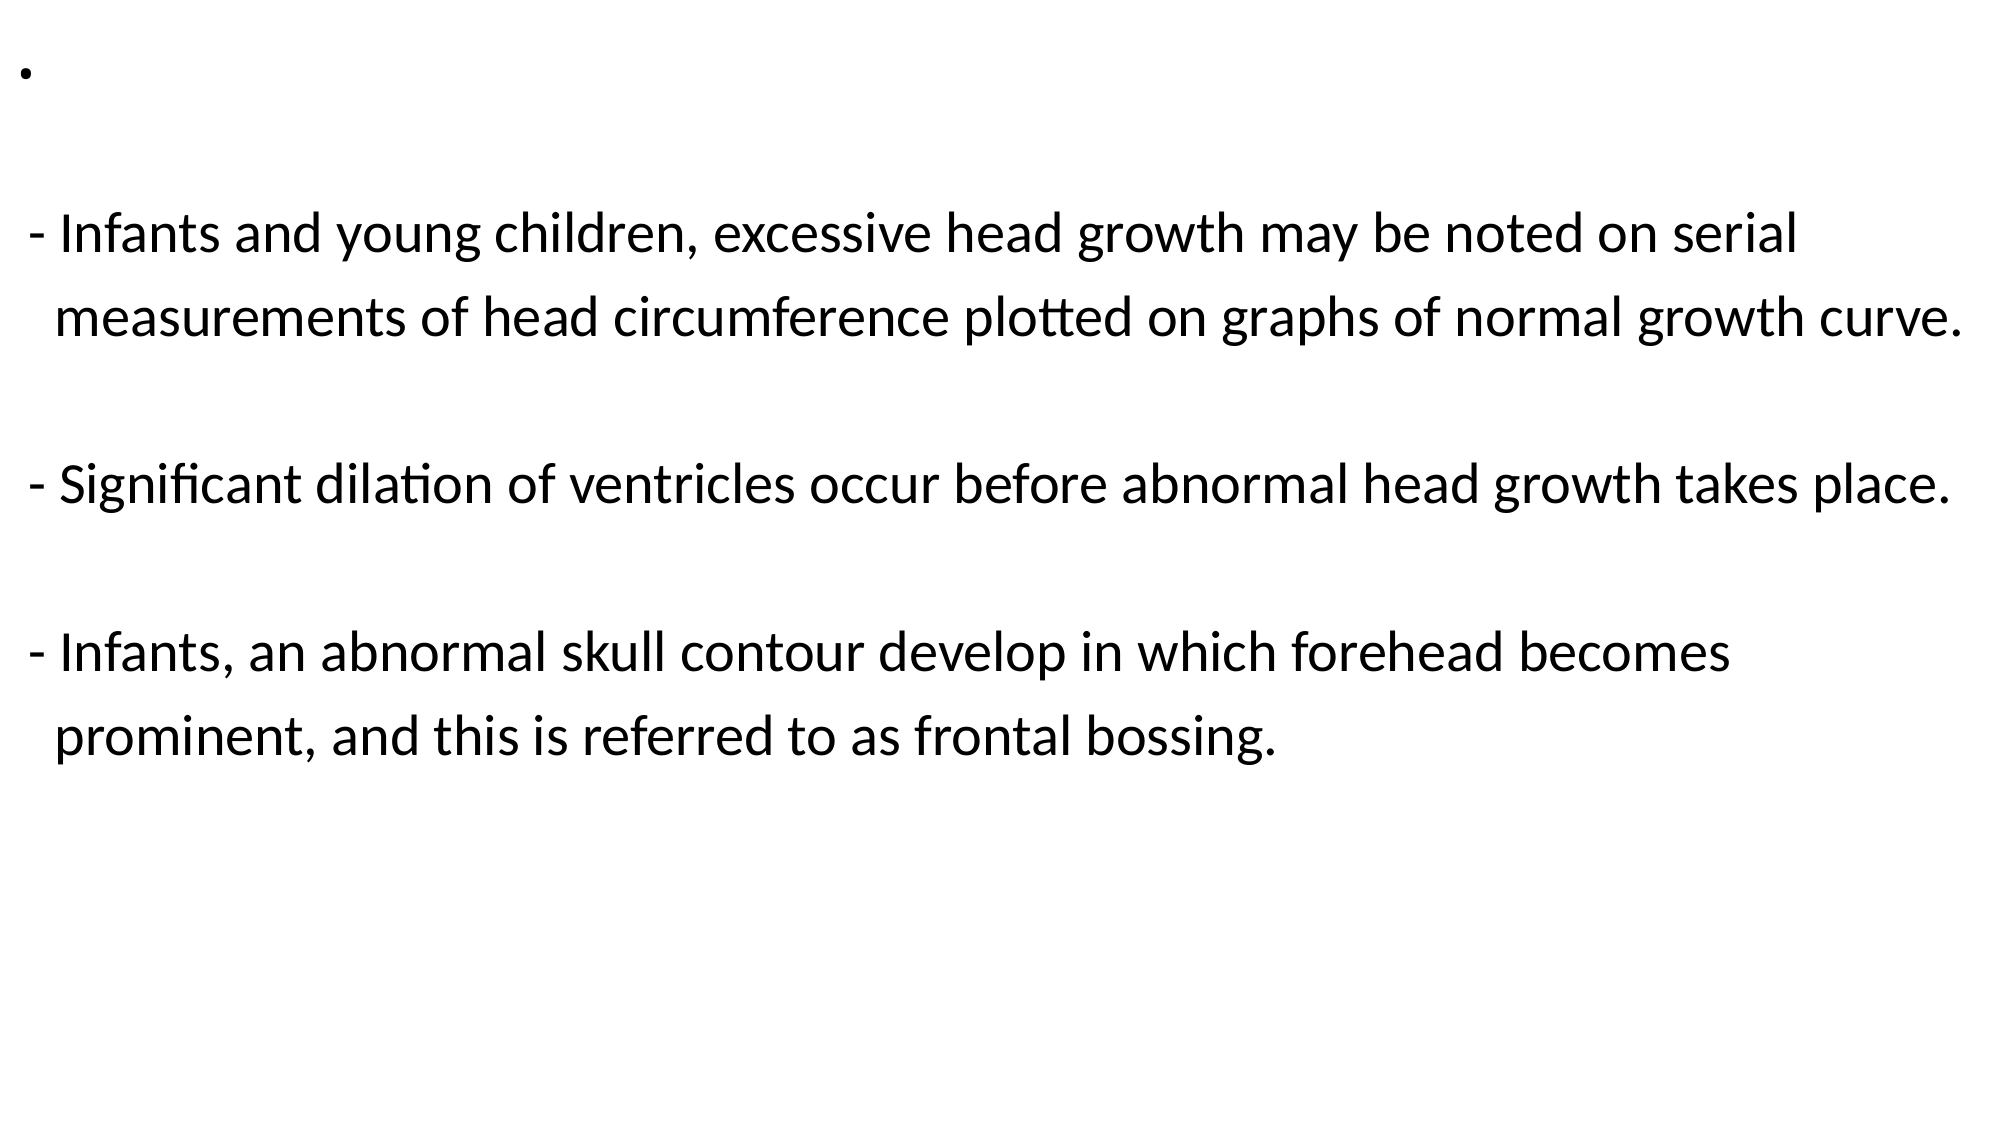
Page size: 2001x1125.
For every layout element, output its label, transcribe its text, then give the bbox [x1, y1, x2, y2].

list - Infants and young children, excessive head growth may be noted on serial measurements of head circumference plotted on graphs of normal growth curve. - Significant dilation of ventricles occur before abnormal head growth takes place. - Infants, an abnormal skull contour develop in which forehead becomes prominent, and this is referred to as frontal bossing. [0, 103, 2000, 1125]
title . [0, 0, 1863, 103]
